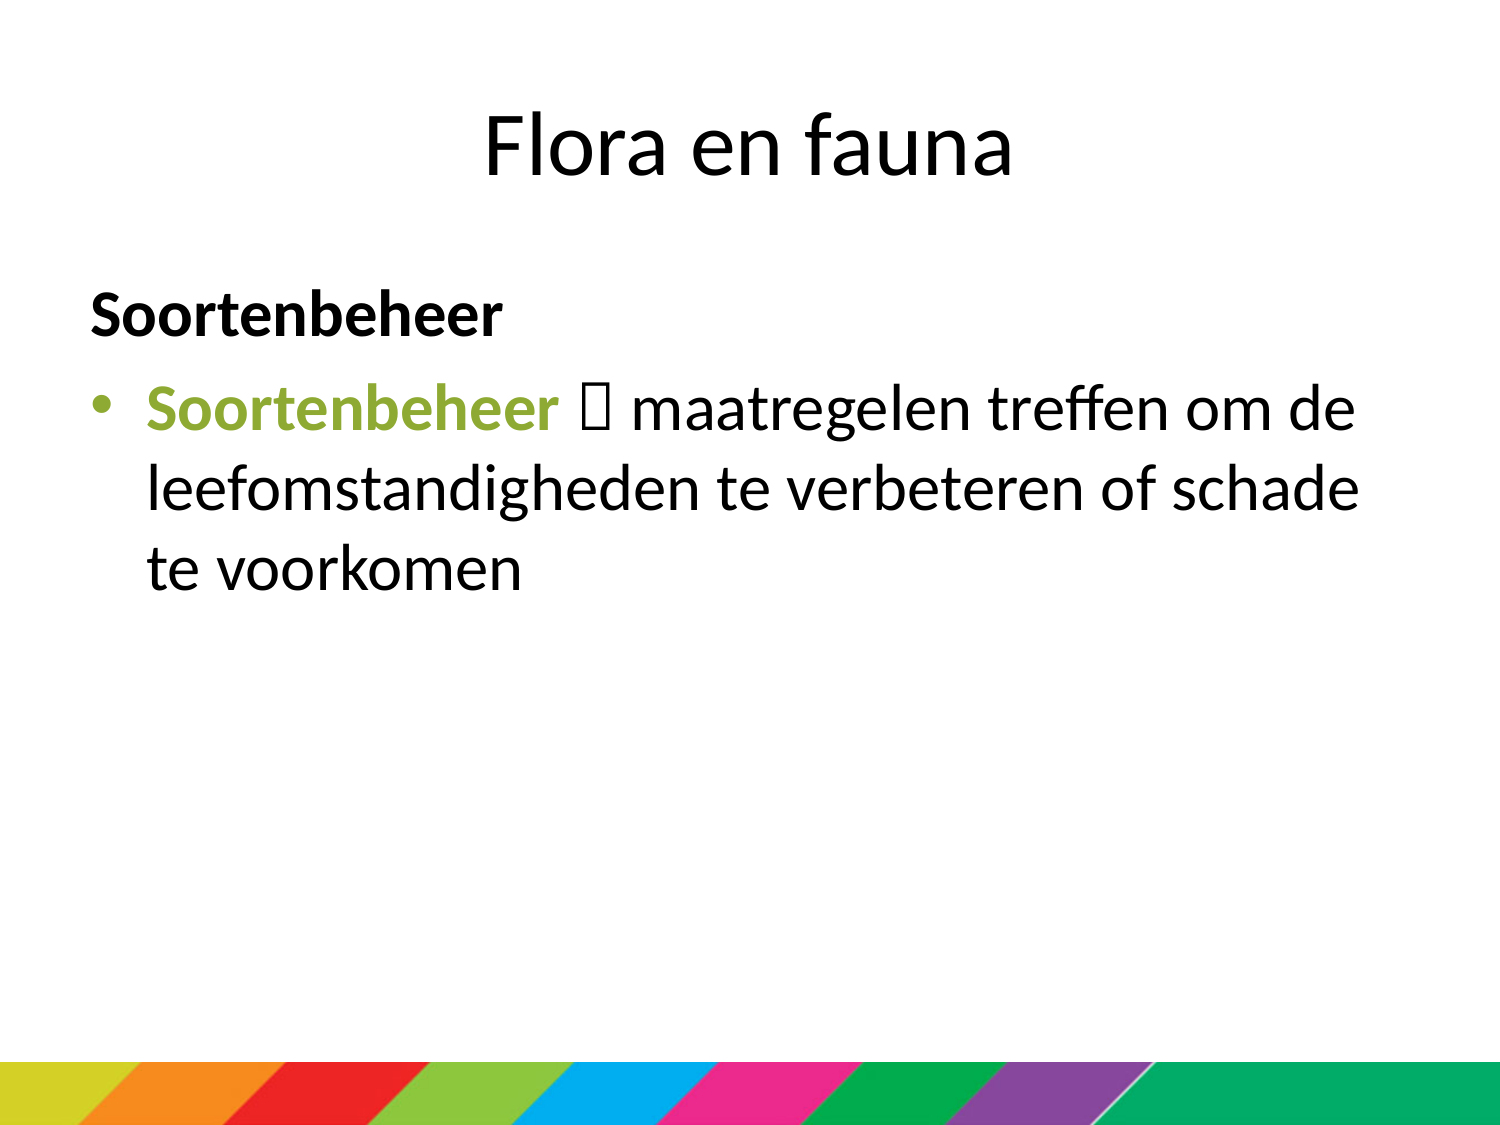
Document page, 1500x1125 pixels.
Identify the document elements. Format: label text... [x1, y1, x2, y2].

picture [656, 1062, 1500, 1125]
title Flora en fauna [75, 45, 1425, 233]
list Soortenbeheer Soortenbeheer  maatregelen treffen om de leefomstandigheden te verbeteren of schade te voorkomen [75, 262, 1425, 1005]
picture [0, 1062, 574, 1125]
